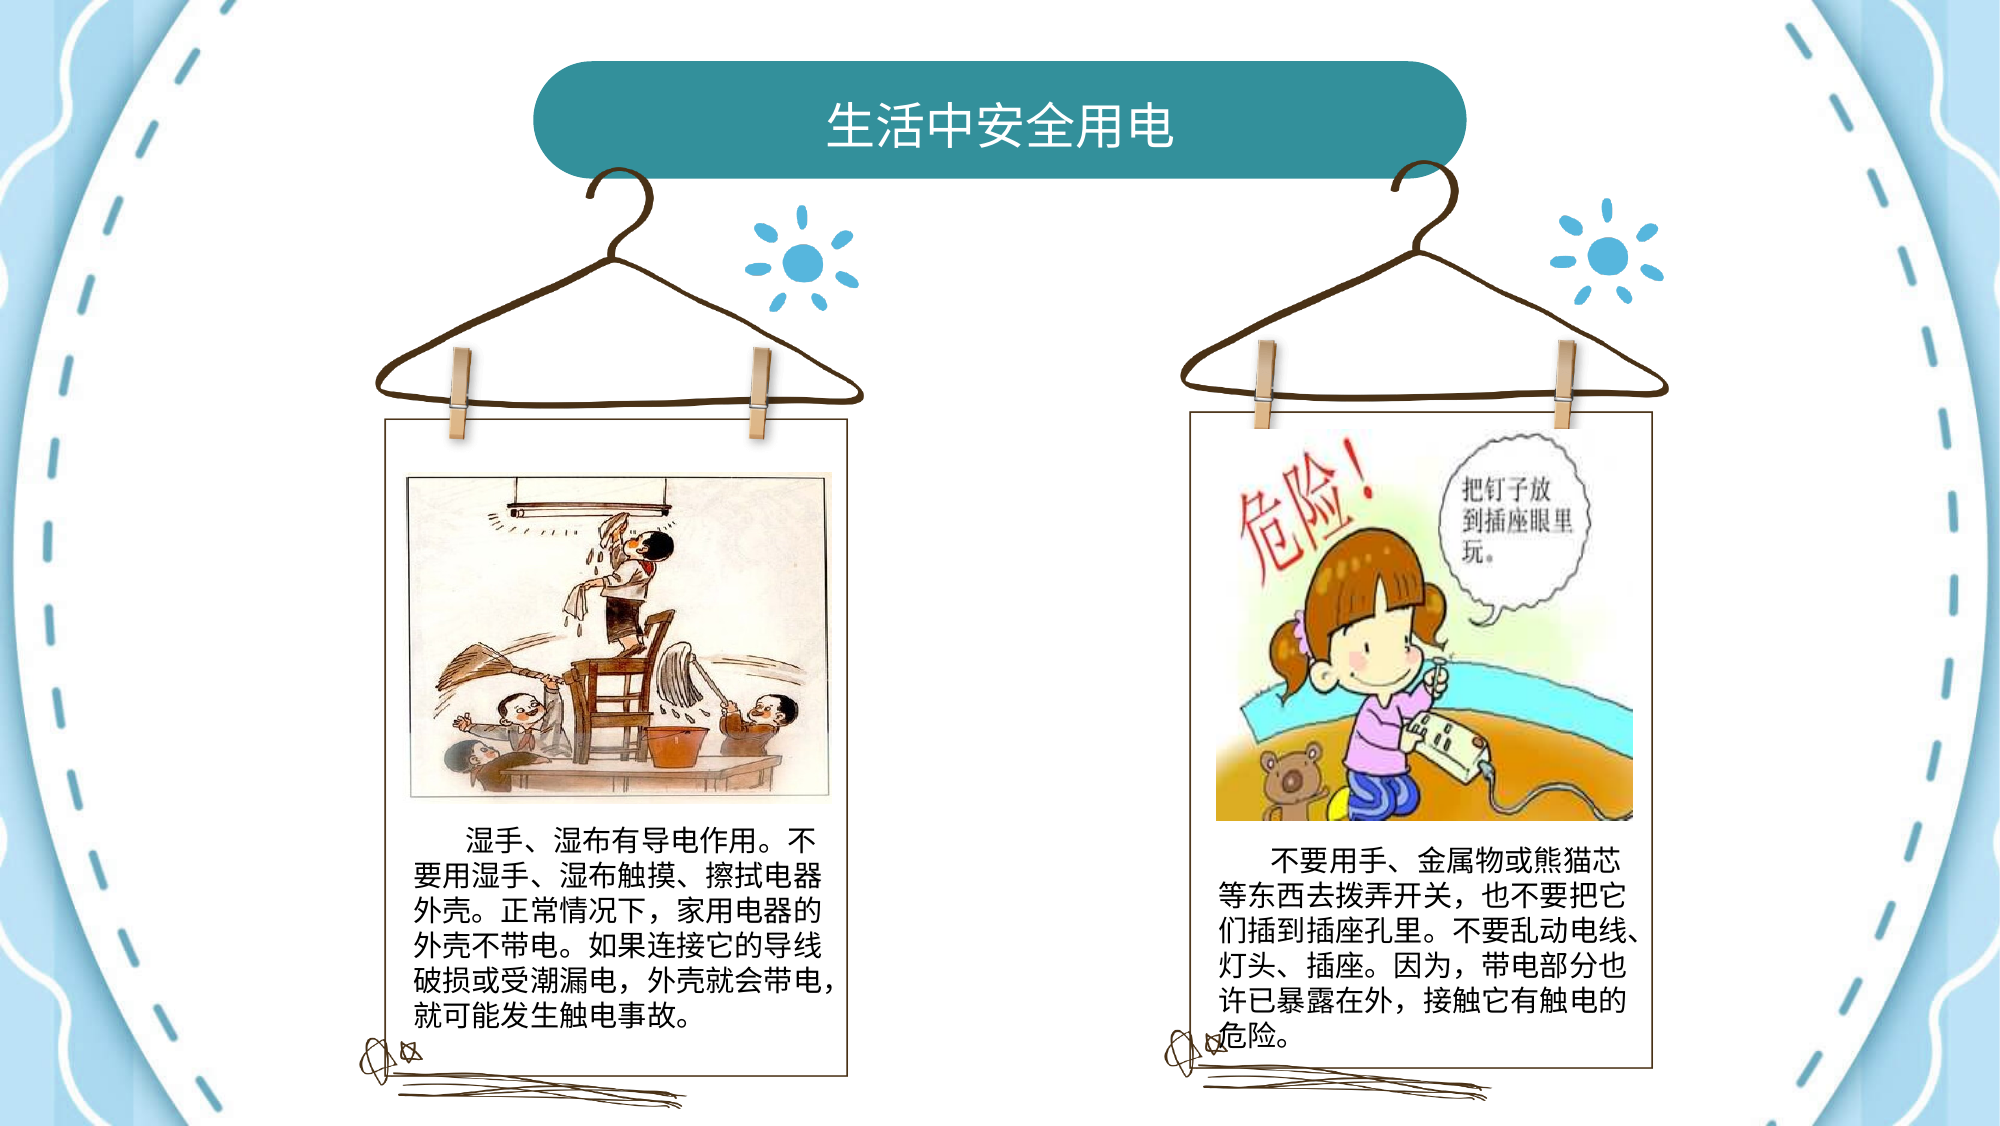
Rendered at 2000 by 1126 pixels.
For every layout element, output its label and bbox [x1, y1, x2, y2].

text_box [533, 60, 1467, 179]
picture [0, 0, 2000, 1126]
